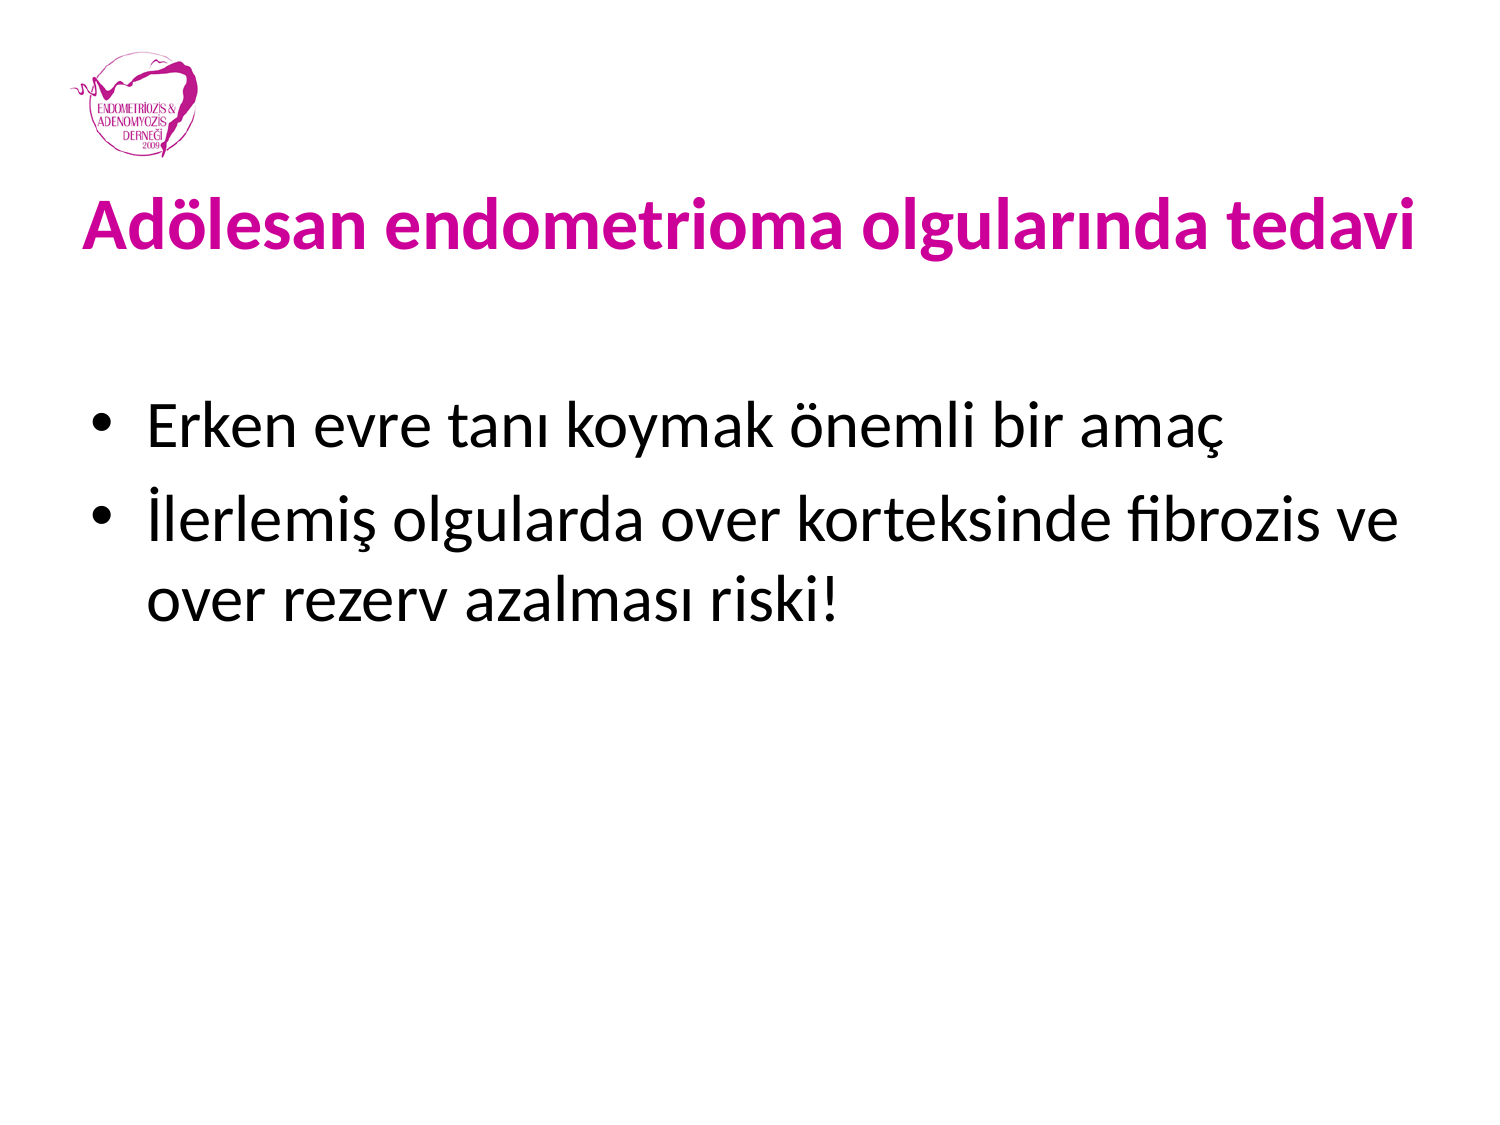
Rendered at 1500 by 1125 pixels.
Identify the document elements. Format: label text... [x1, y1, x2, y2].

title Adölesan endometrioma olgularında tedavi [41, 125, 1459, 315]
picture [70, 46, 206, 162]
list Erken evre tanı koymak önemli bir amaç İlerlemiş olgularda over korteksinde fibrozis ve over rezerv azalması riski! [75, 373, 1425, 1005]
